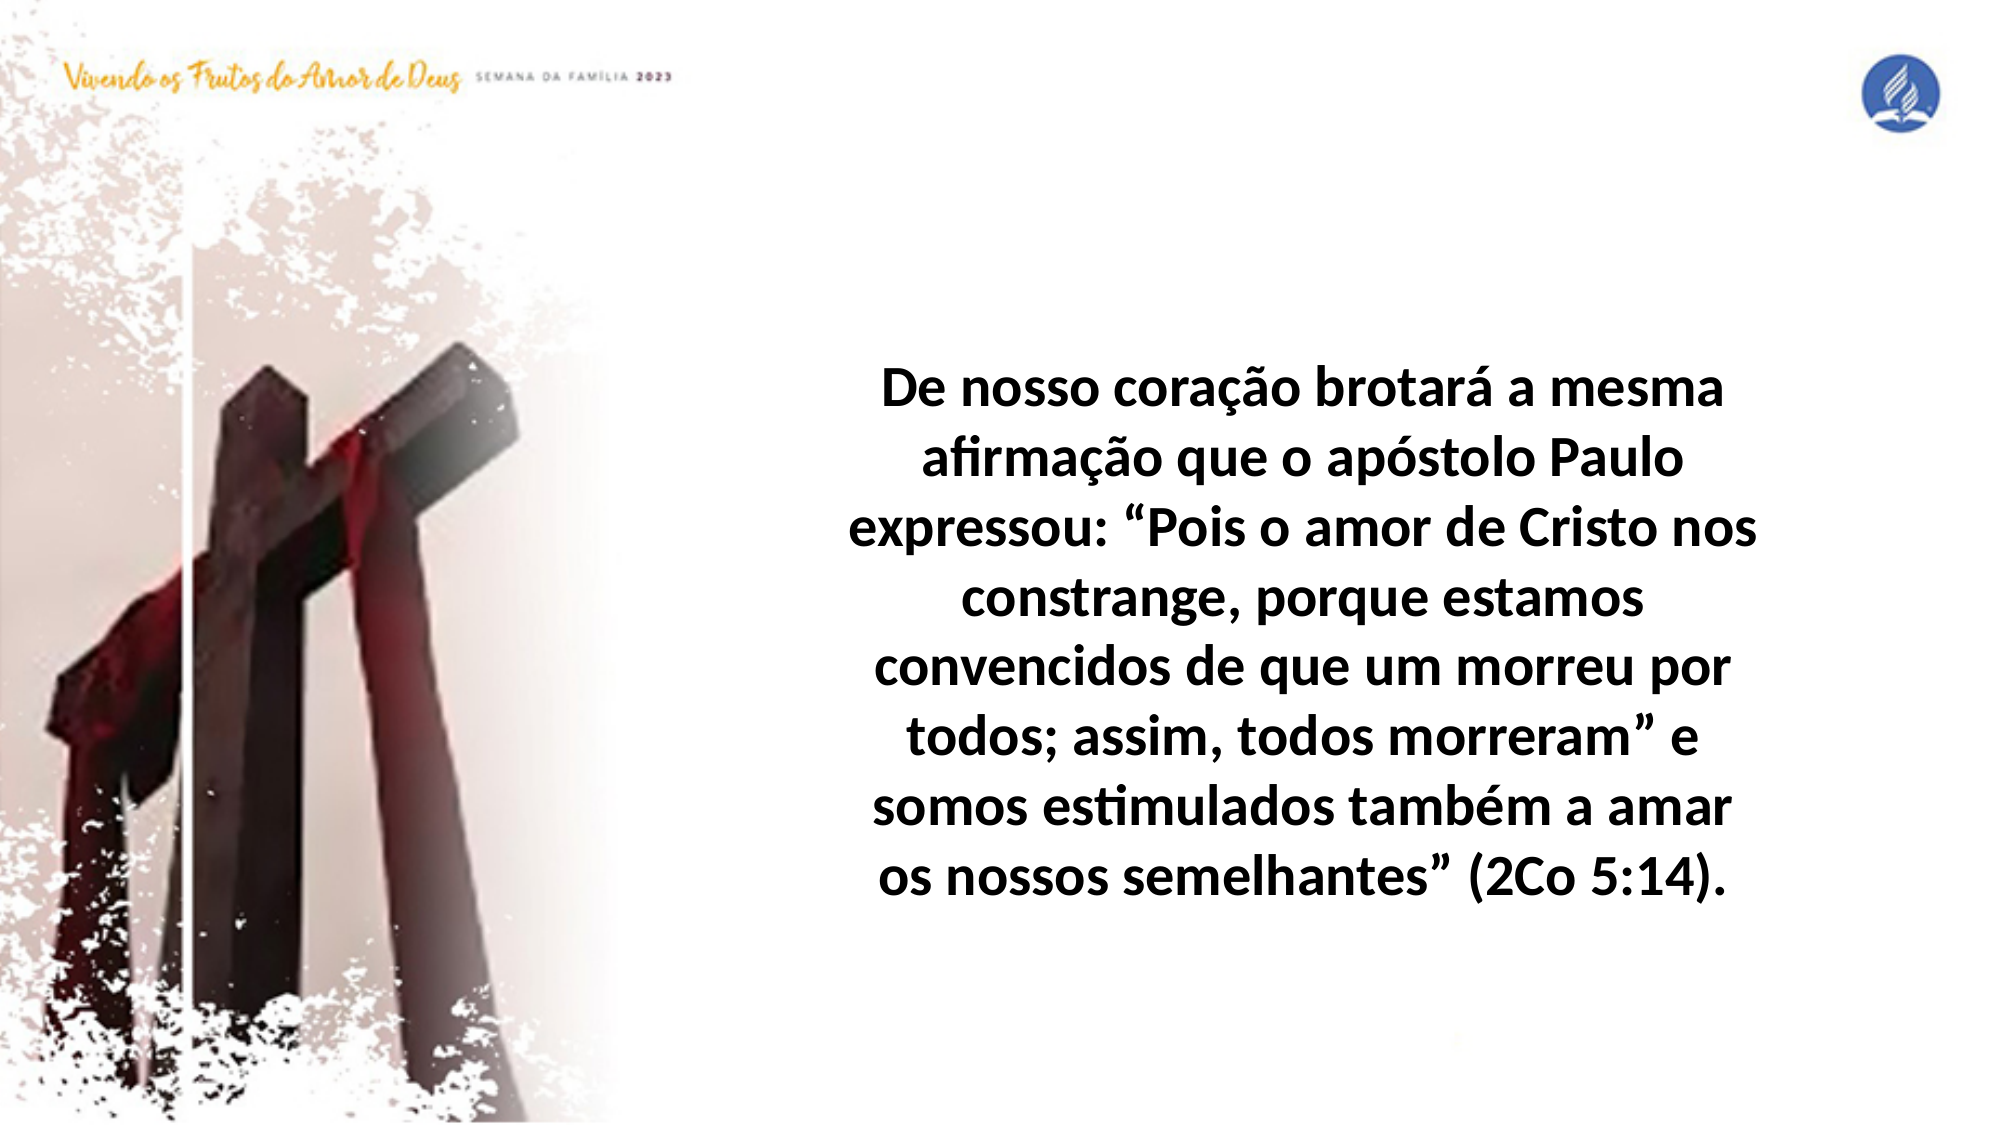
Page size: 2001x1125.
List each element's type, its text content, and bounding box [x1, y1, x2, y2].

picture [0, 0, 2001, 1125]
text_box De nosso coração brotará a mesma afirmação que o apóstolo Paulo expressou: “Pois o amor de Cristo nos constrange, porque estamos convencidos de que um morreu por todos; assim, todos morreram” e somos estimulados também a amar os nossos semelhantes” (2Co 5:14). [827, 340, 1780, 915]
